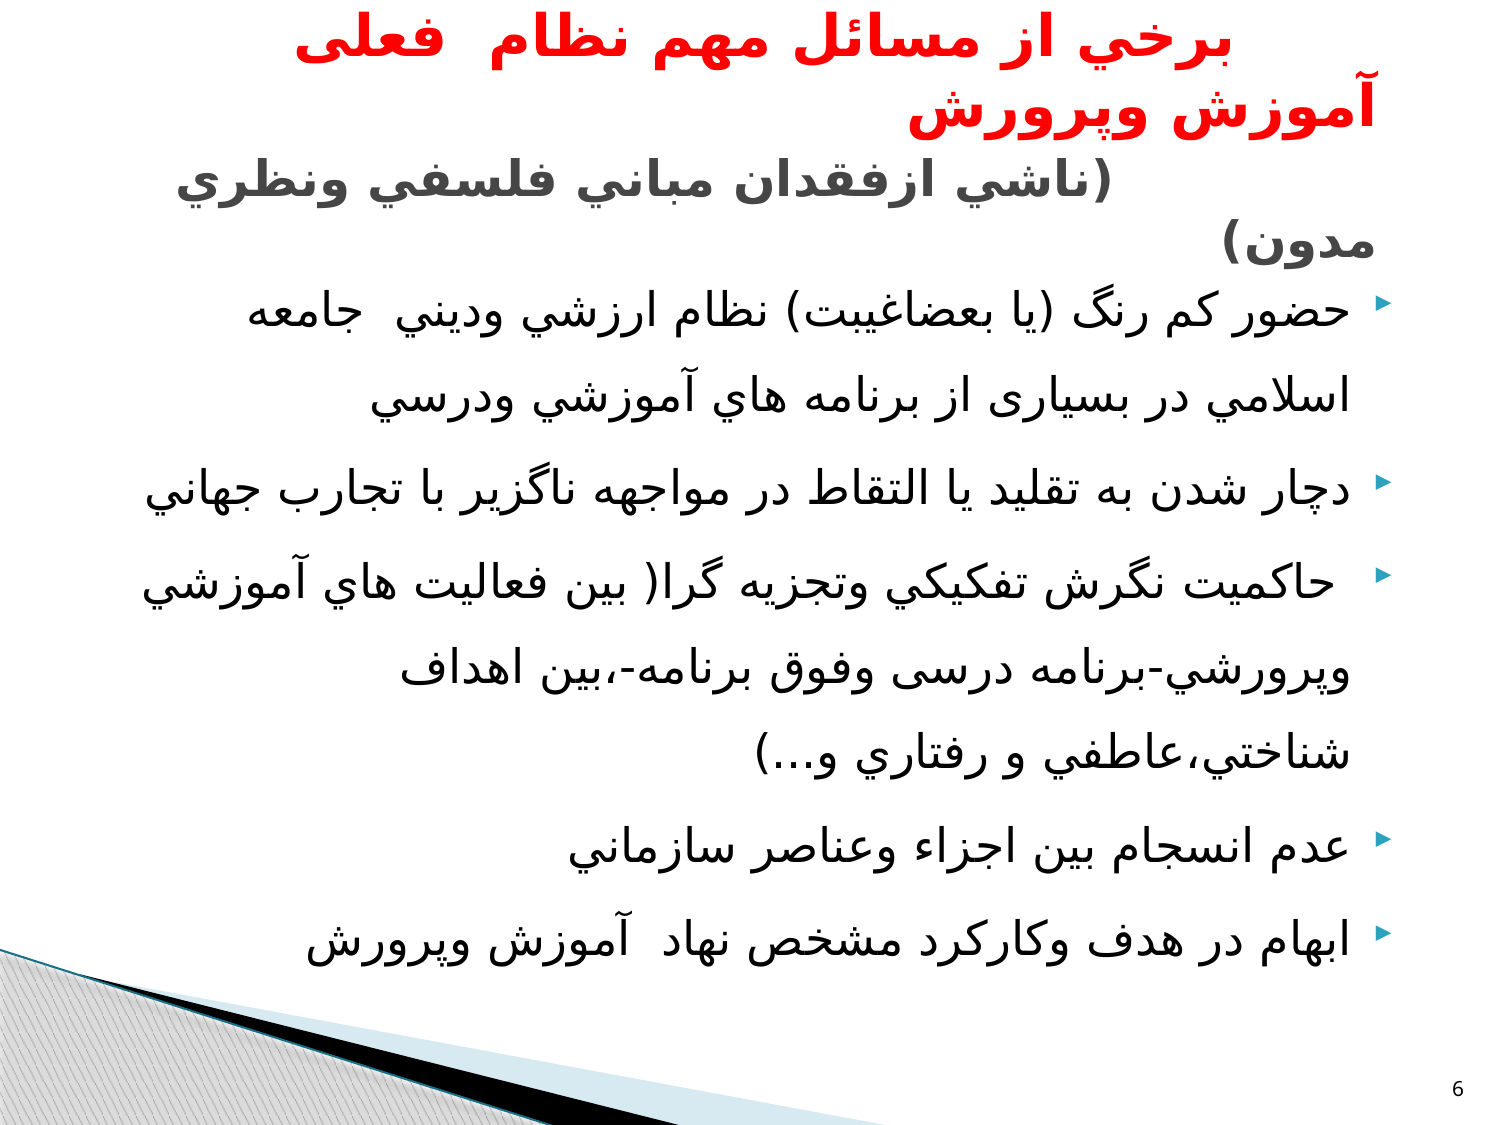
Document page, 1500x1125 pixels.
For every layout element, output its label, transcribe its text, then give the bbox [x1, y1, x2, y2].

title برخي از مسائل مهم نظام فعلی آموزش وپرورش (ناشي ازفقدان مباني فلسفي ونظري مدون) [158, 40, 1393, 226]
slide_number 6 [1418, 1051, 1479, 1112]
list حضور کم رنگ (يا بعضاغيبت) نظام ارزشي وديني جامعه اسلامي در بسیاری از برنامه هاي آموزشي ودرسي دچار شدن به تقليد يا التقاط در مواجهه ناگزير با تجارب جهاني حاکميت نگرش تفکيکي وتجزيه گرا( بين فعاليت هاي آموزشي وپرورشي-برنامه درسی وفوق برنامه-،بين اهداف شناختي،عاطفي و رفتاري و...) عدم انسجام بين اجزاء وعناصر سازماني ابهام در هدف وکارکرد مشخص نهاد آموزش وپرورش [75, 243, 1425, 986]
